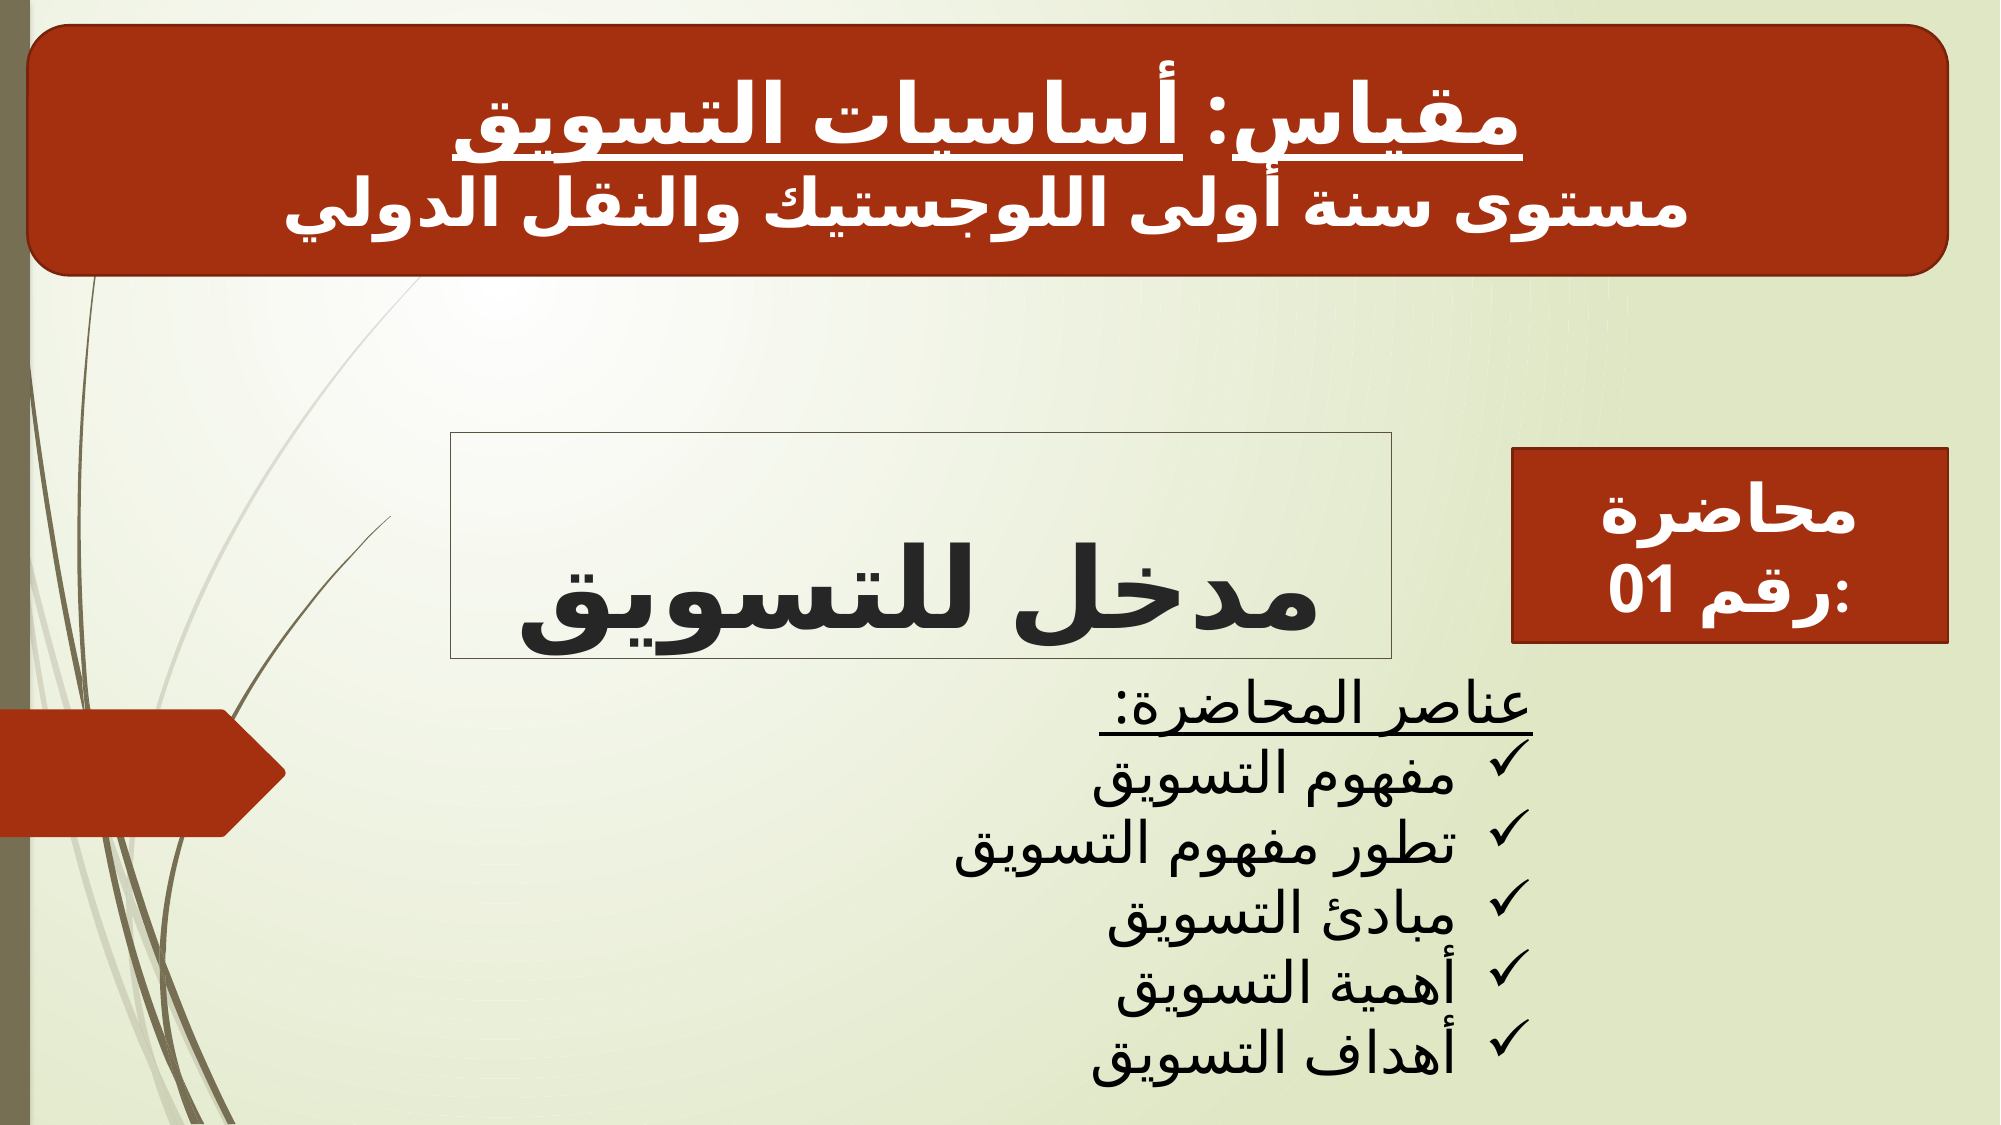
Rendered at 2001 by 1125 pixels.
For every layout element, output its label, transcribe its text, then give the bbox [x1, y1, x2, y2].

text_box مقياس: أساسيات التسويق مستوى سنة أولى اللوجستيك والنقل الدولي [26, 23, 1950, 277]
text_box عناصر المحاضرة: مفهوم التسويق تطور مفهوم التسويق مبادئ التسويق أهمية التسويق أهداف التسويق [293, 658, 1549, 1093]
title مدخل للتسويق [450, 432, 1392, 658]
text_box محاضرة رقم 01: [1511, 447, 1949, 644]
